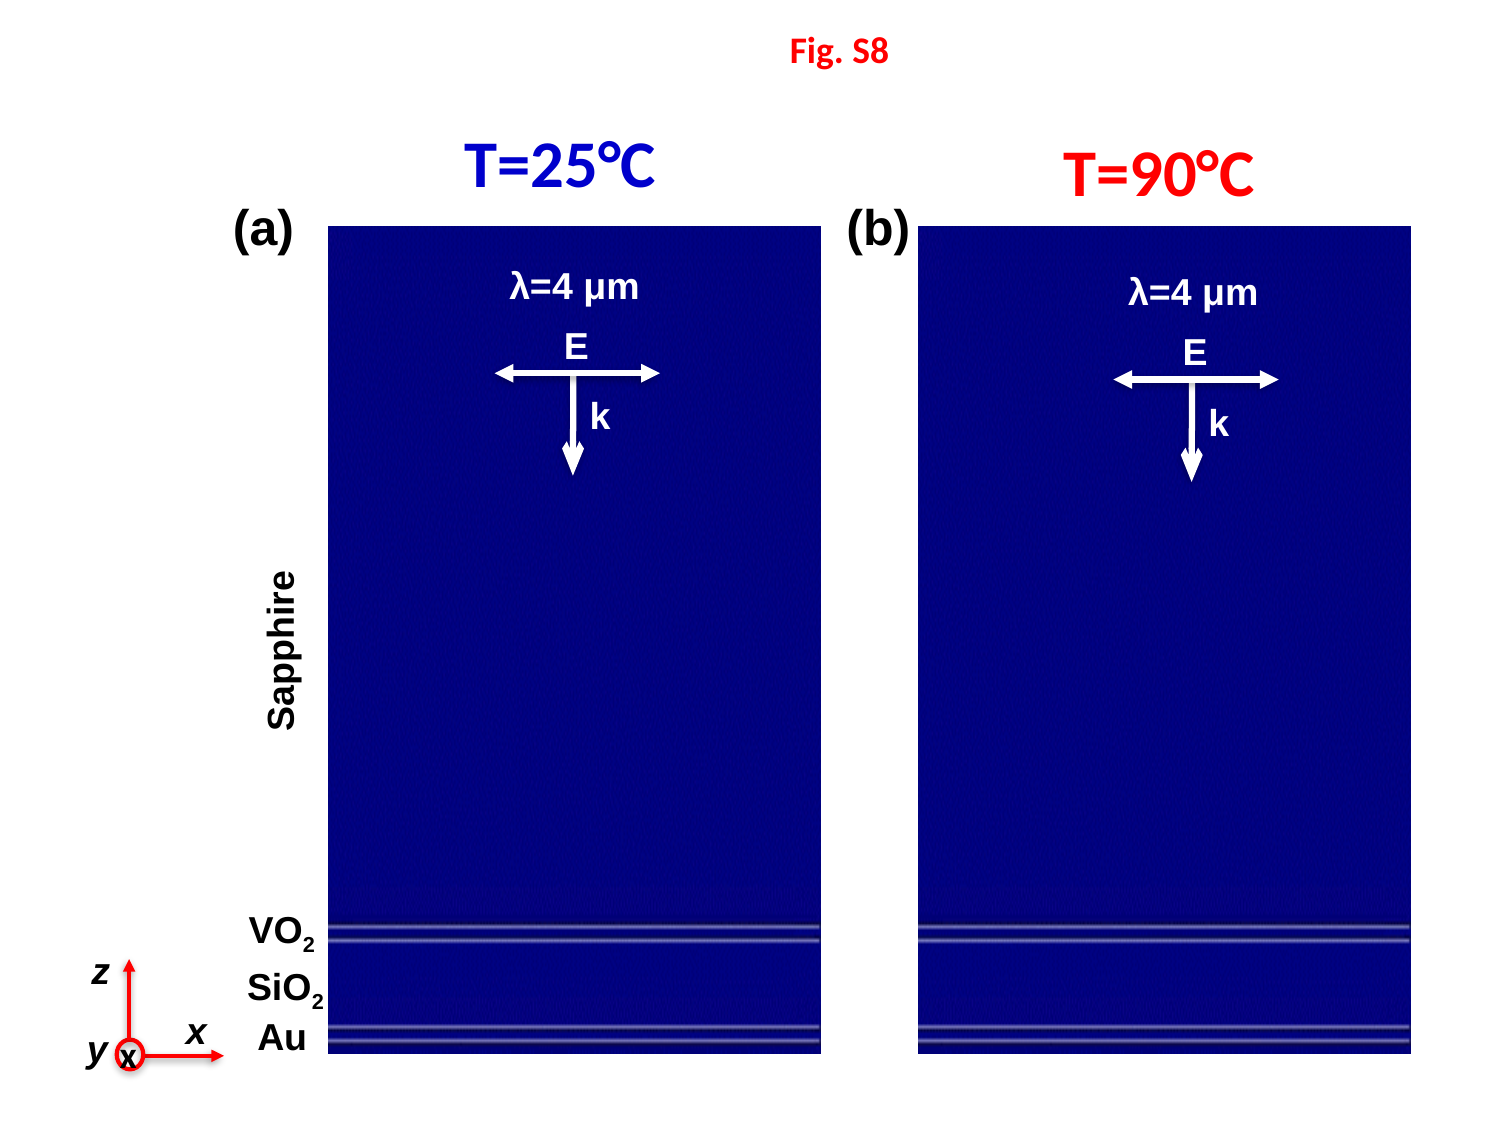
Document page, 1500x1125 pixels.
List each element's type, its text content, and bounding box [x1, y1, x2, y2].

text_box x [181, 1000, 201, 1054]
text_box Sapphire [249, 534, 309, 768]
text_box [917, 225, 1412, 1055]
text_box x [104, 1023, 152, 1084]
text_box Fig. S8 [774, 19, 913, 79]
text_box (a) [218, 187, 319, 263]
text_box T=25°C [449, 113, 696, 209]
text_box y [86, 1017, 95, 1077]
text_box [327, 225, 822, 1055]
text_box T=90°C [1048, 121, 1344, 217]
text_box Au [242, 1022, 328, 1066]
text_box (b) [831, 187, 933, 263]
text_box VO2 [223, 898, 322, 965]
text_box z [86, 939, 107, 1000]
text_box SiO2 [227, 965, 322, 1022]
